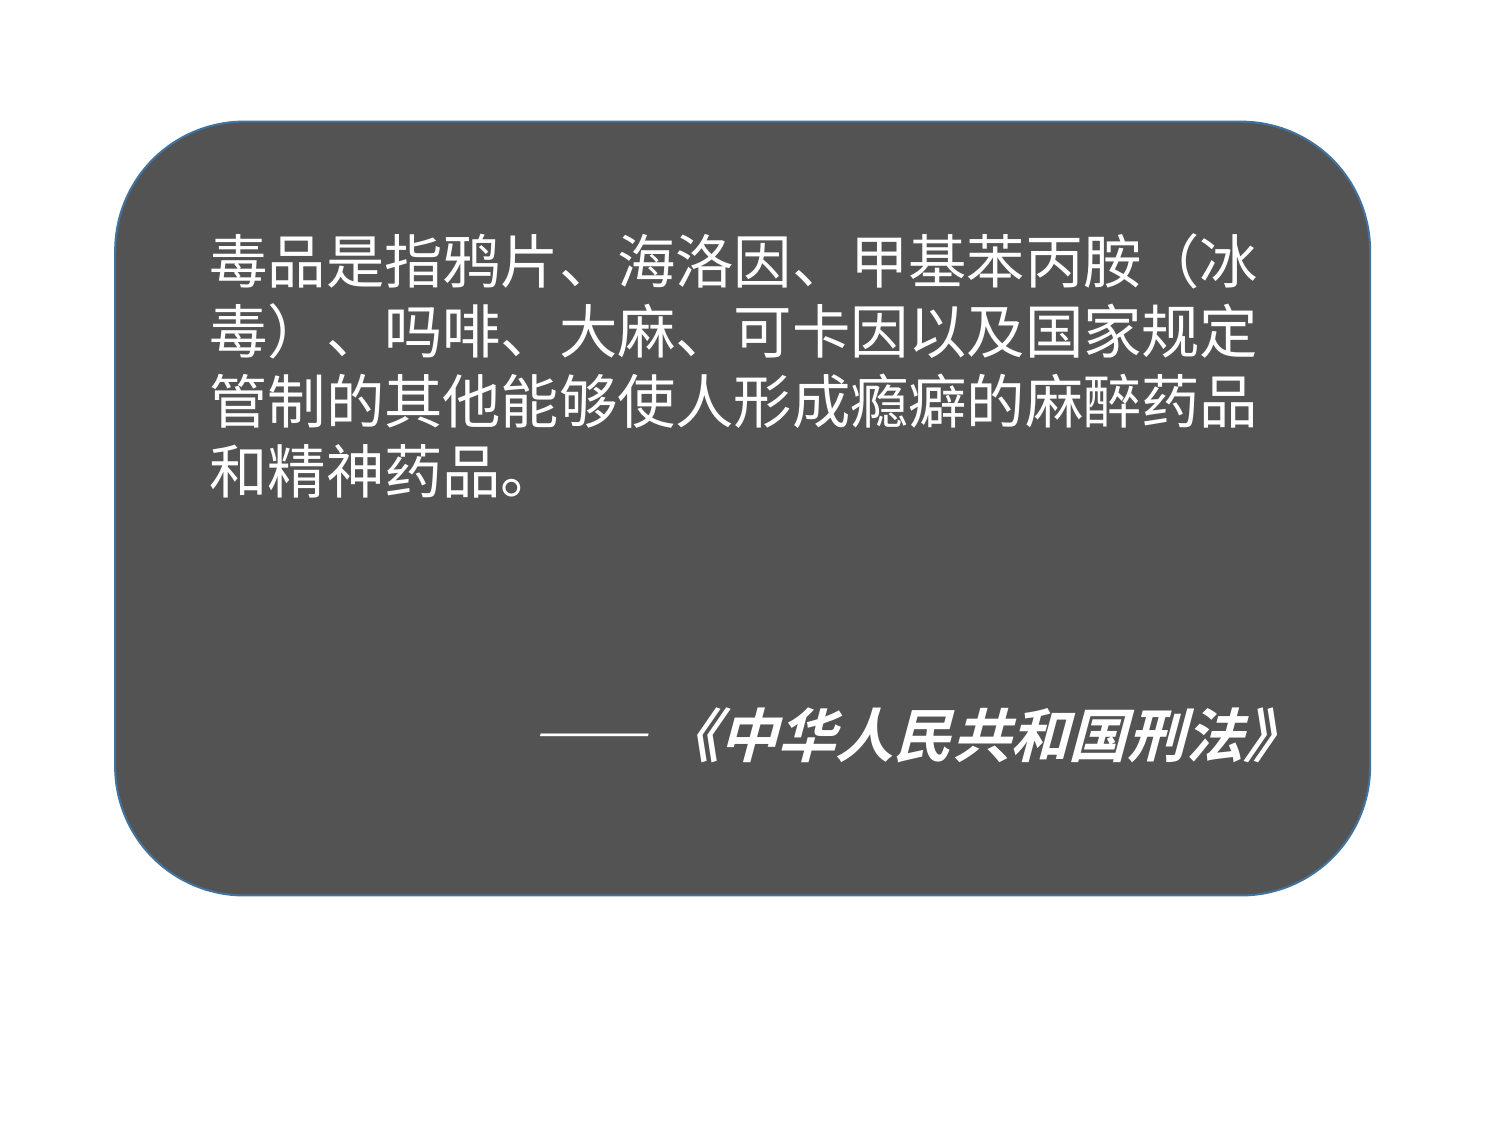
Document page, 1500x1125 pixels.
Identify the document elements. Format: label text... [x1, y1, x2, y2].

text_box ——《中华人民共和国刑法》 [515, 691, 1321, 777]
text_box [114, 120, 1372, 897]
text_box 毒品是指鸦片、海洛因、甲基苯丙胺（冰毒）、吗啡、大麻、可卡因以及国家规定管制的其他能够使人形成瘾癖的麻醉药品和精神药品。 [194, 217, 1291, 513]
